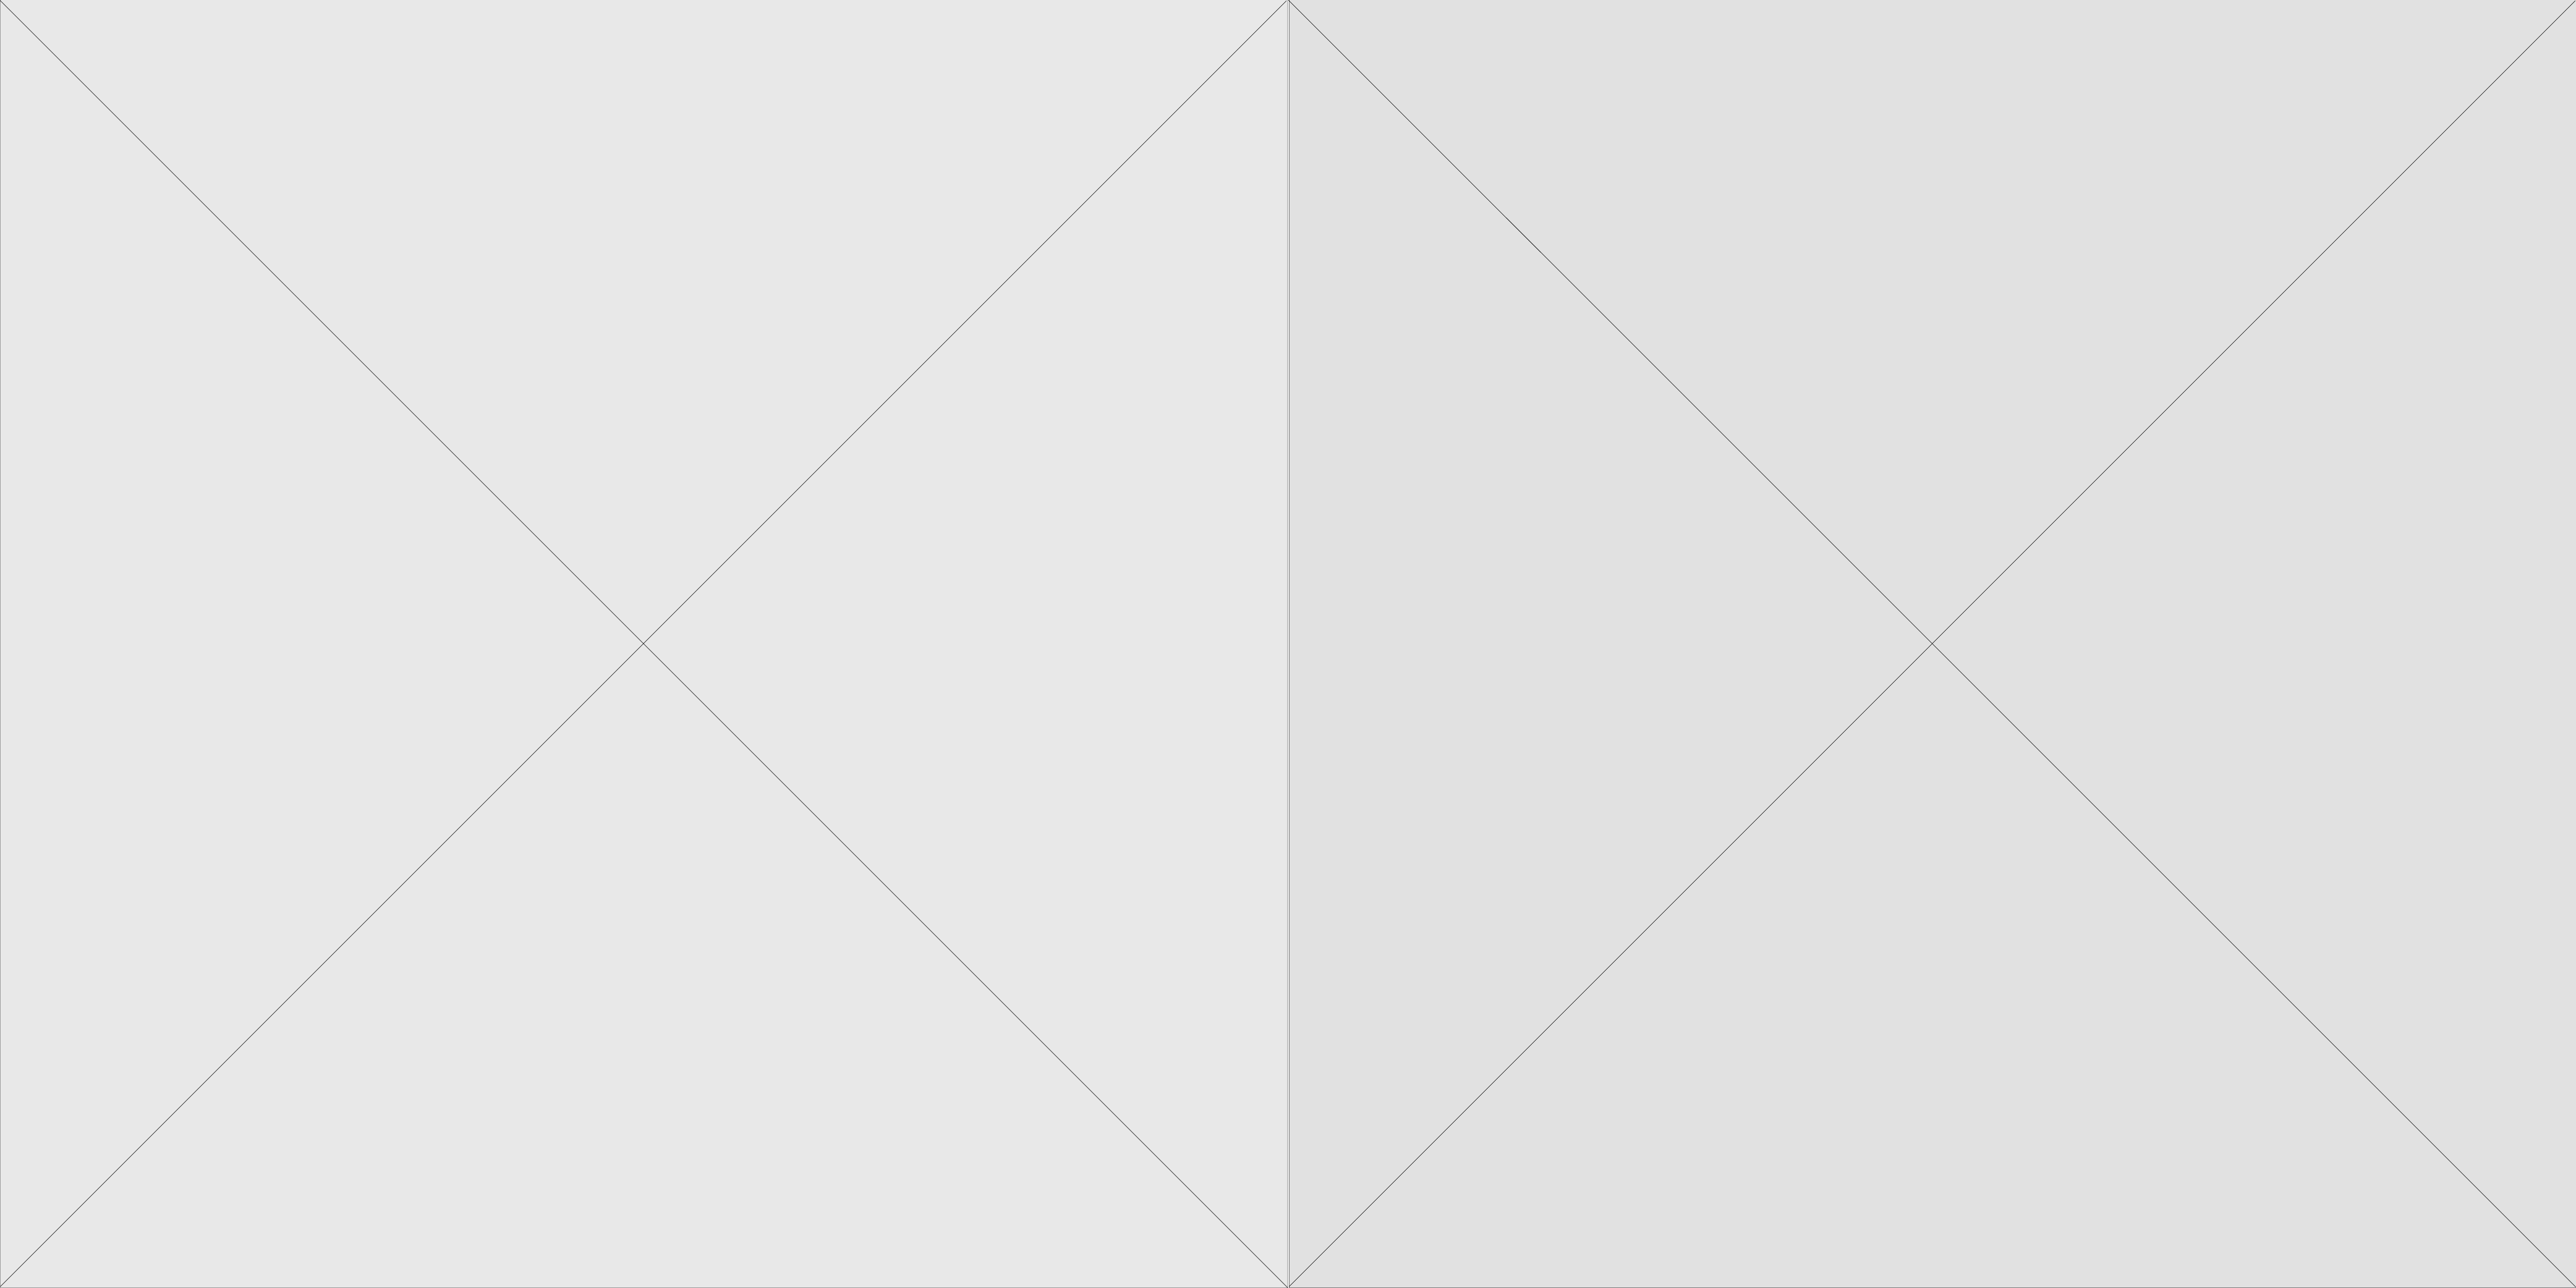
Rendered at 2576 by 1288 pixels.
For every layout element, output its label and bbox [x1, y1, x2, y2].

text_box [1288, 0, 2576, 1288]
text_box [0, 0, 1288, 1288]
